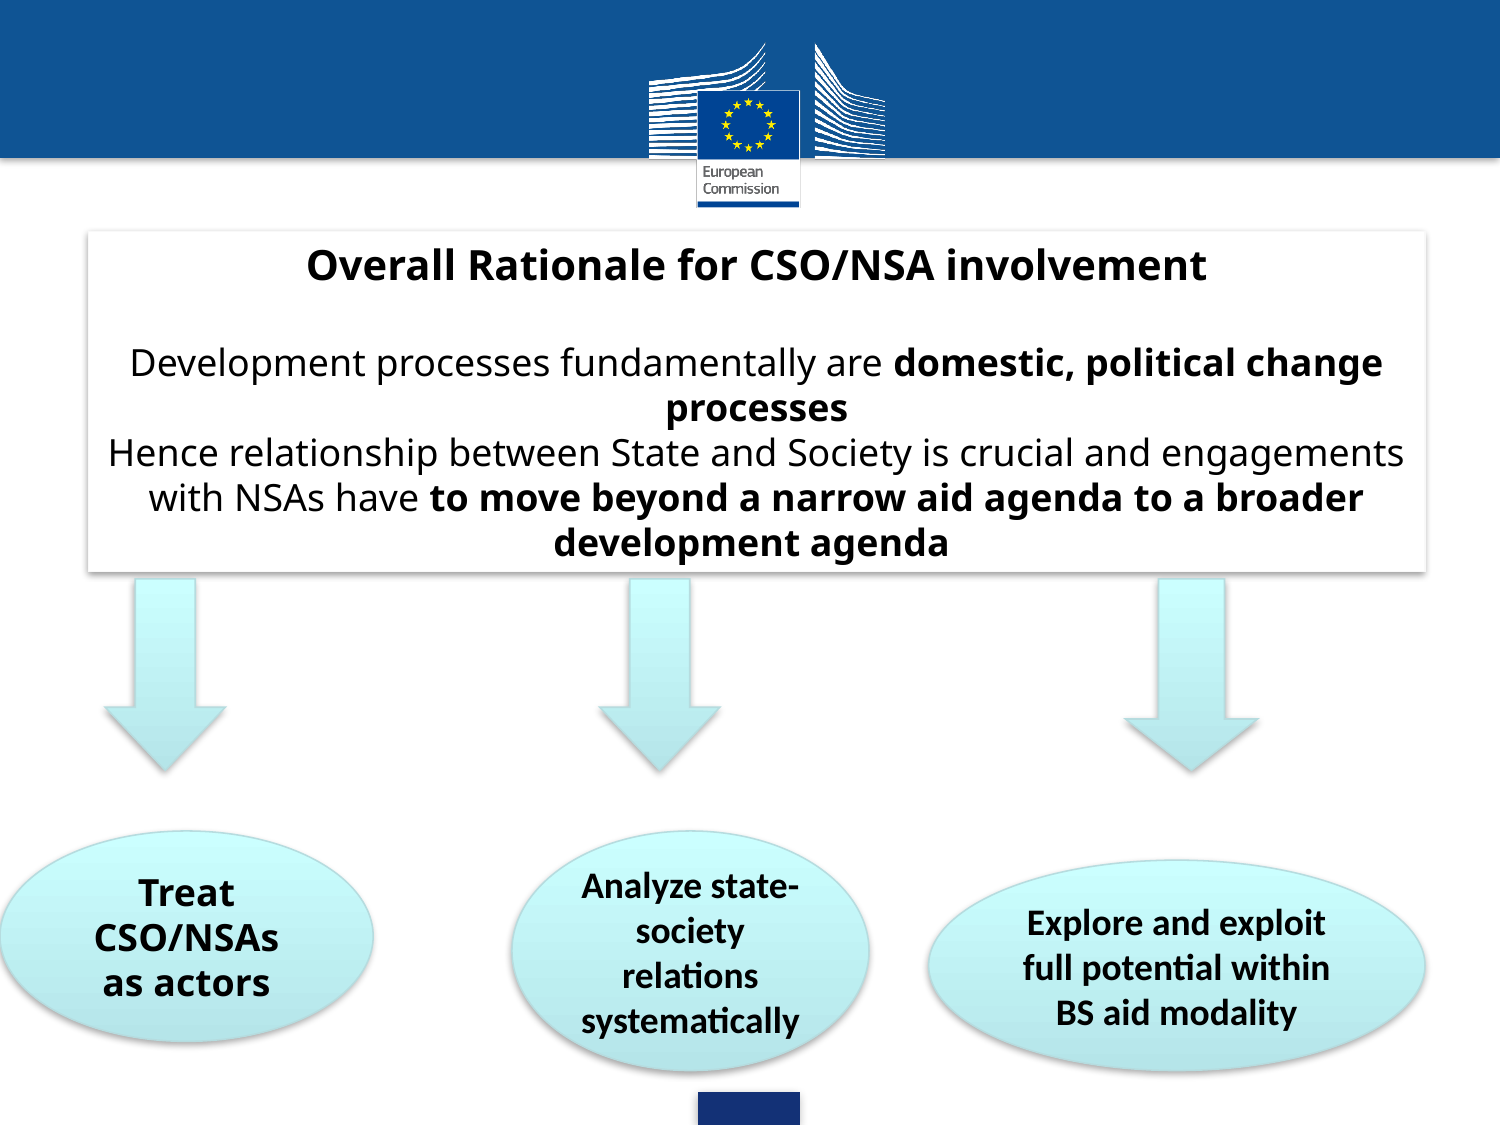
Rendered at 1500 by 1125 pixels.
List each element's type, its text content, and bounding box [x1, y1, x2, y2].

text_box Analyze state-society relations systematically [511, 830, 869, 1071]
text_box Treat CSO/NSAs as actors [0, 830, 374, 1042]
text_box [105, 578, 226, 771]
picture [649, 42, 885, 168]
text_box Explore and exploit full potential within BS aid modality [928, 860, 1426, 1071]
text_box [1125, 578, 1258, 771]
list [43, 168, 1500, 1079]
text_box Overall Rationale for CSO/NSA involvement Development processes fundamentally are domestic, political change processes Hence relationship between State and Society is crucial and engagements with NSAs have to move beyond a narrow aid agenda to a broader development agenda [88, 231, 1425, 572]
text_box [599, 578, 720, 771]
